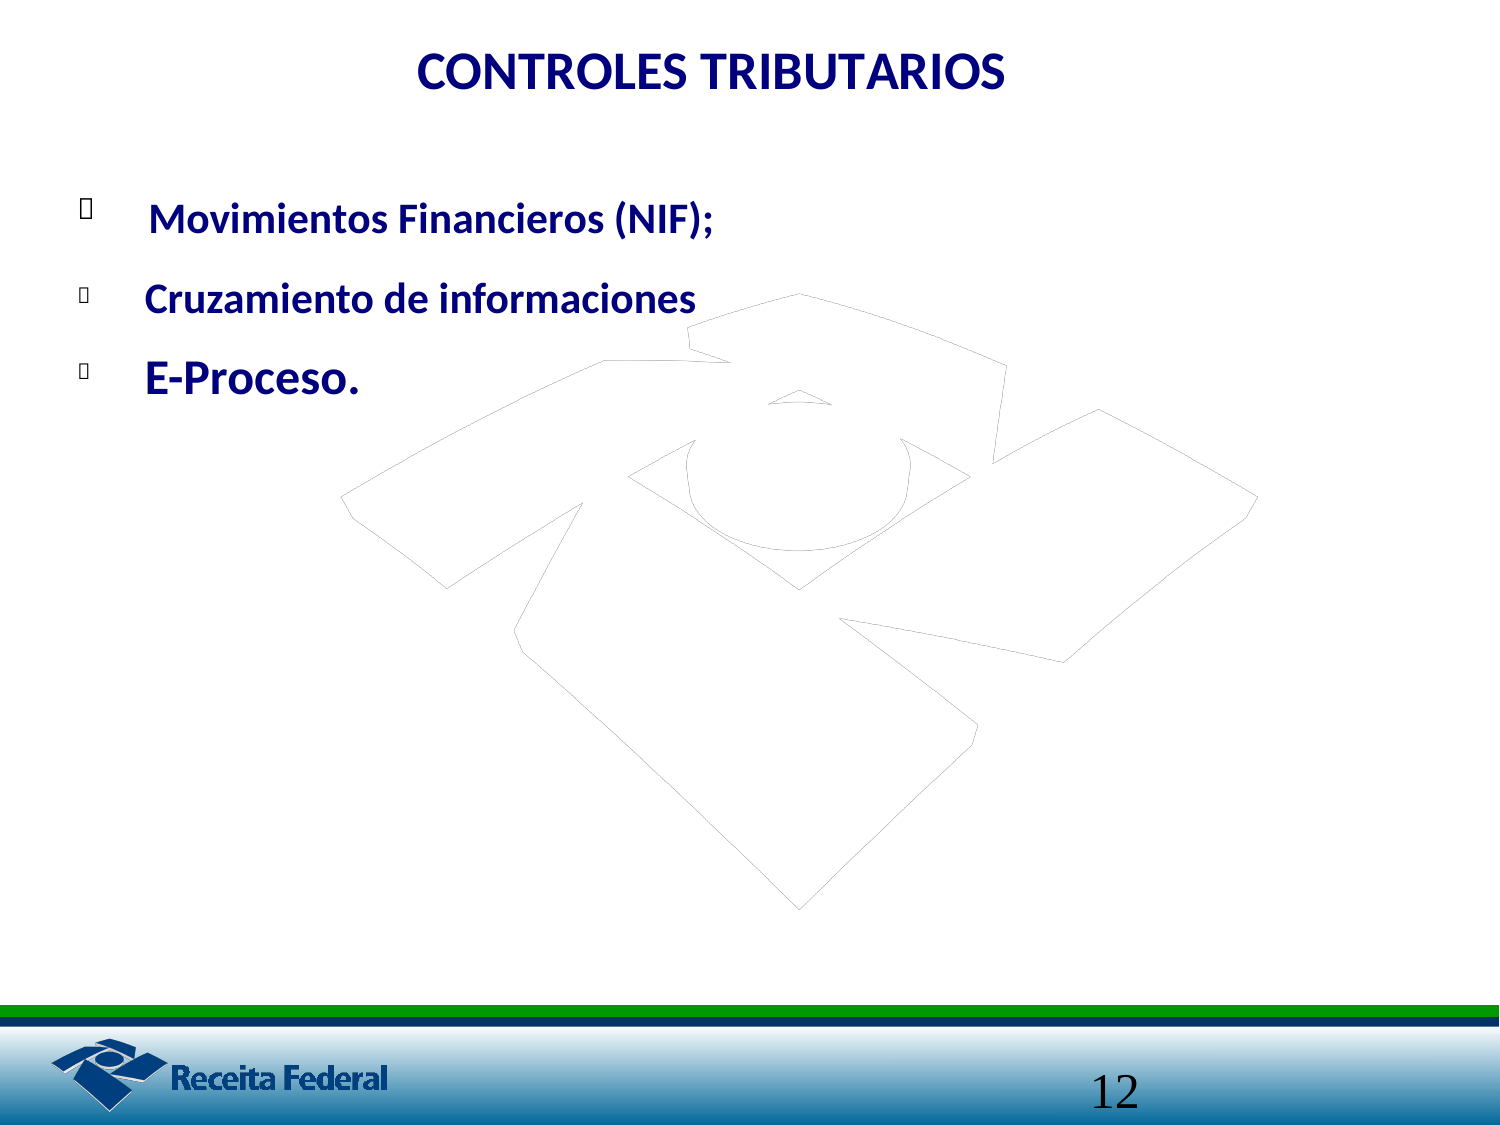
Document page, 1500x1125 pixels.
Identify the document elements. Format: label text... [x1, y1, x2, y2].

text_box  [75, 284, 107, 311]
text_box [0, 1017, 1499, 1027]
text_box [470, 277, 756, 332]
text_box Movimientos Financieros (NIF); [146, 197, 1025, 252]
text_box [167, 1058, 395, 1097]
text_box [330, 279, 1268, 940]
text_box Cruzamiento de informaciones E-Proceso. [142, 277, 875, 408]
text_box CONTROLES TRIBUTARIOS [415, 44, 1105, 111]
text_box [50, 1037, 169, 1116]
text_box  [75, 193, 117, 229]
text_box 12 [1087, 1065, 1150, 1120]
text_box [0, 1010, 1499, 1017]
text_box  [75, 360, 107, 388]
text_box [0, 1005, 1499, 1010]
